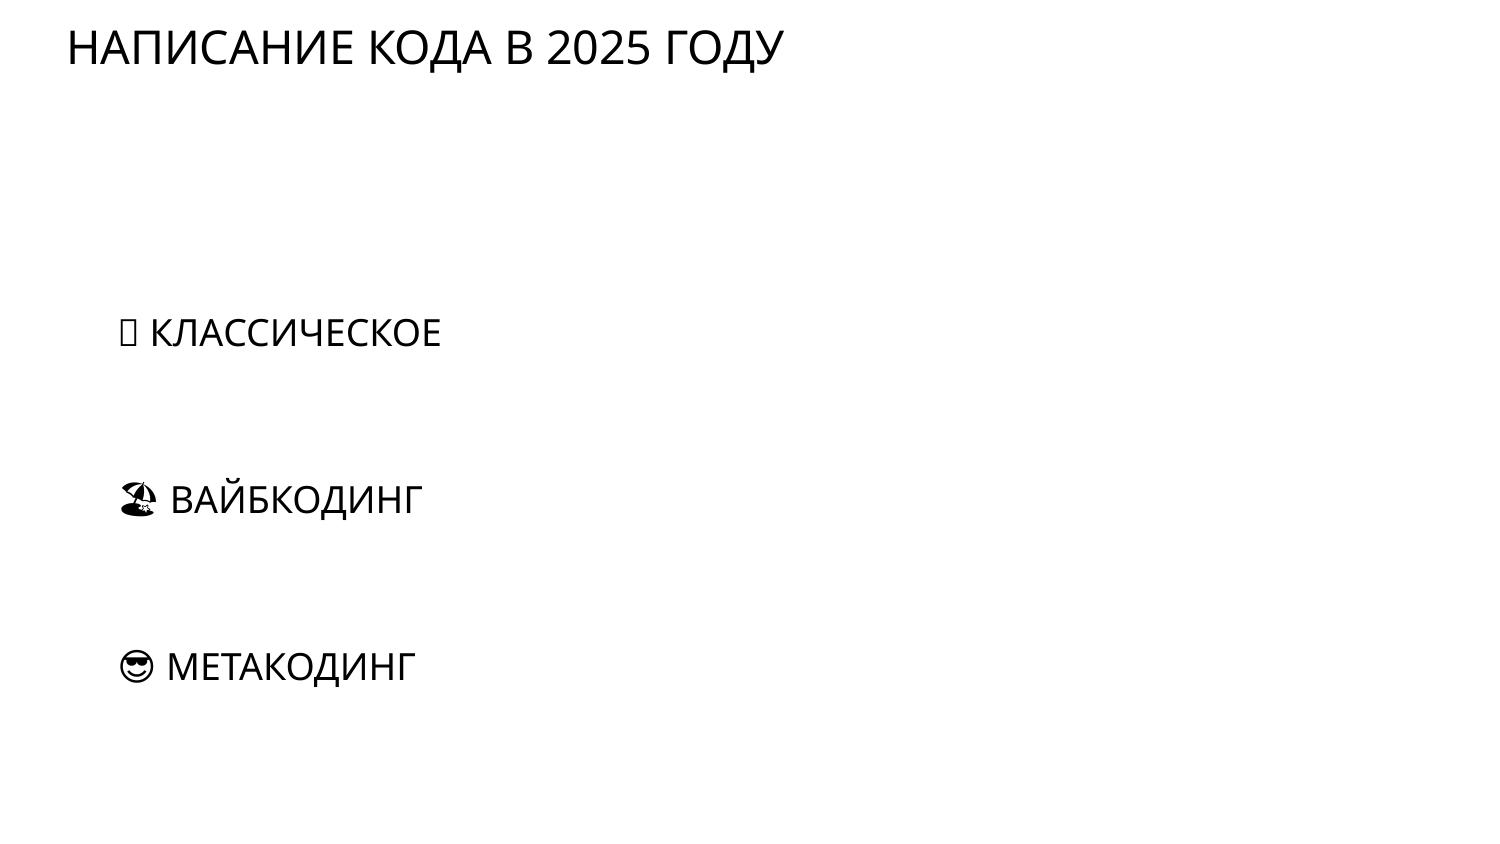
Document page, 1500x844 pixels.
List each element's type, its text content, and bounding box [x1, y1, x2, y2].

title НАПИСАНИЕ КОДА В 2025 ГОДУ [51, 0, 1449, 94]
list 🧠 КЛАССИЧЕСКОЕ 🏖️ ВАЙБКОДИНГ 😎 МЕТАКОДИНГ [102, 283, 1500, 844]
